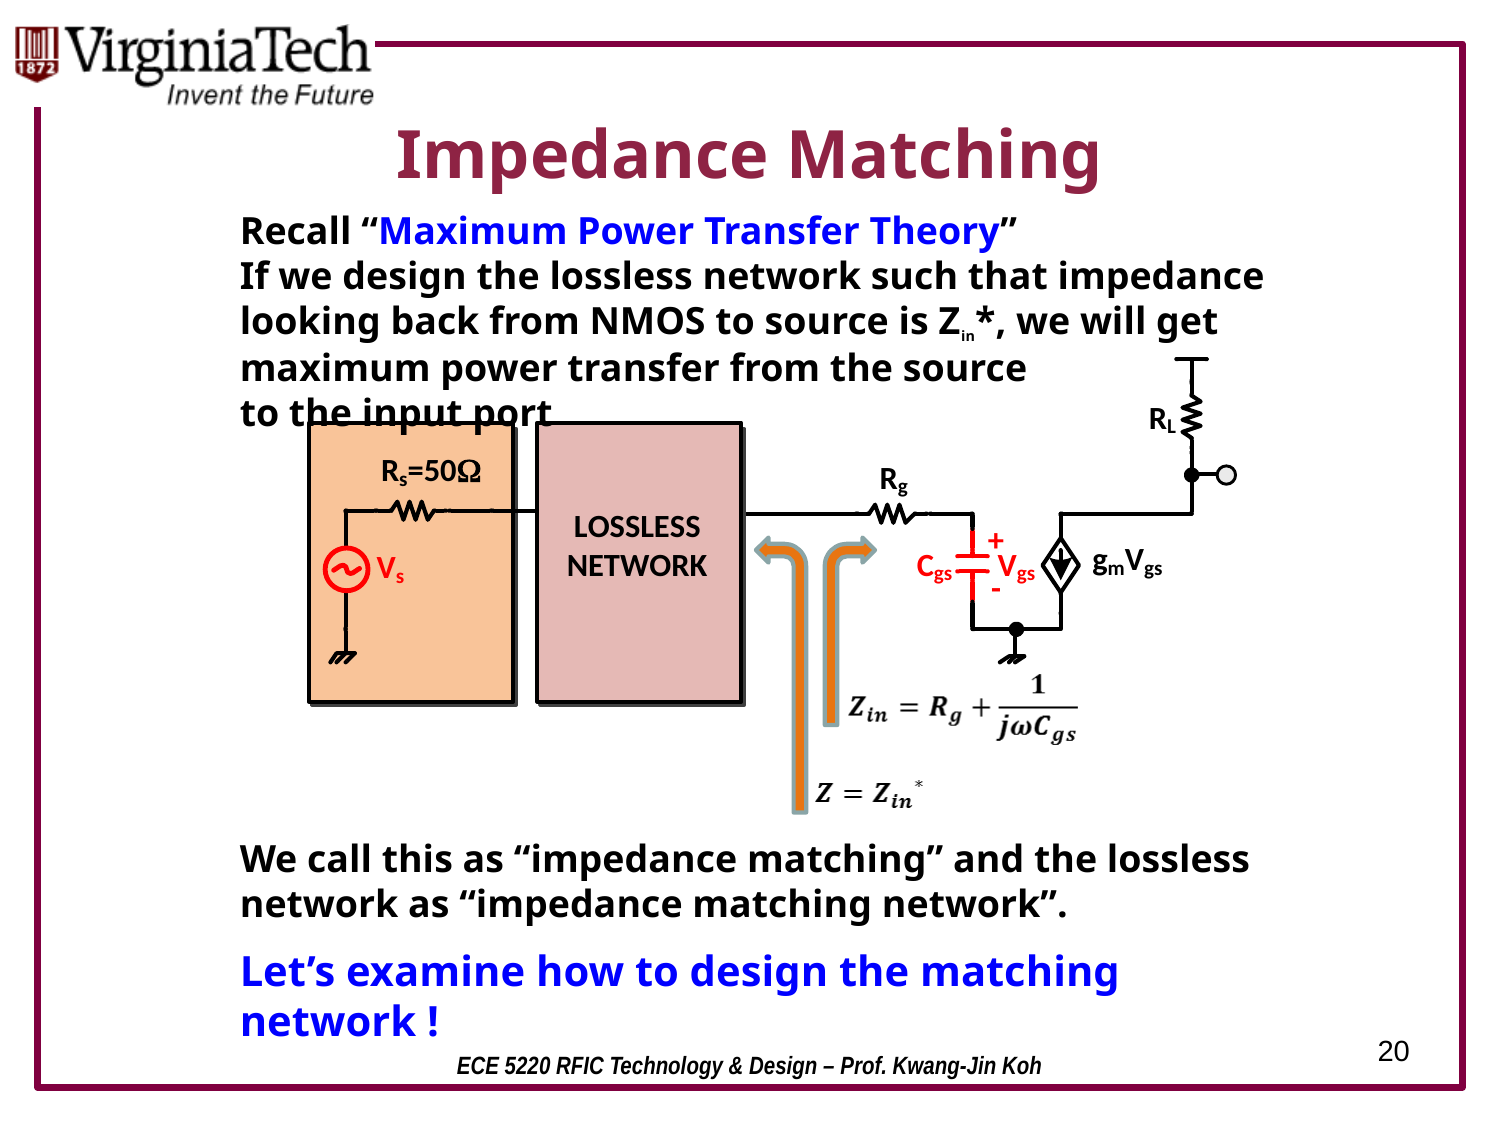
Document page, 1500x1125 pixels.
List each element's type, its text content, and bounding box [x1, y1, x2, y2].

text_box [791, 799, 800, 815]
slide_number 20 [1074, 1024, 1425, 1103]
text_box Let’s examine how to design the matching network ! [225, 937, 1150, 1053]
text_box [299, 349, 1320, 790]
title Impedance Matching [75, 104, 1425, 213]
text_box We call this as “impedance matching” and the lossless network as “impedance matching network”. [224, 828, 1338, 933]
picture [15, 24, 375, 107]
text_box [800, 799, 941, 817]
text_box Recall “Maximum Power Transfer Theory” If we design the lossless network such that impedance looking back from NMOS to source is Zin*, we will get maximum power transfer from the source to the input port [224, 199, 1338, 442]
